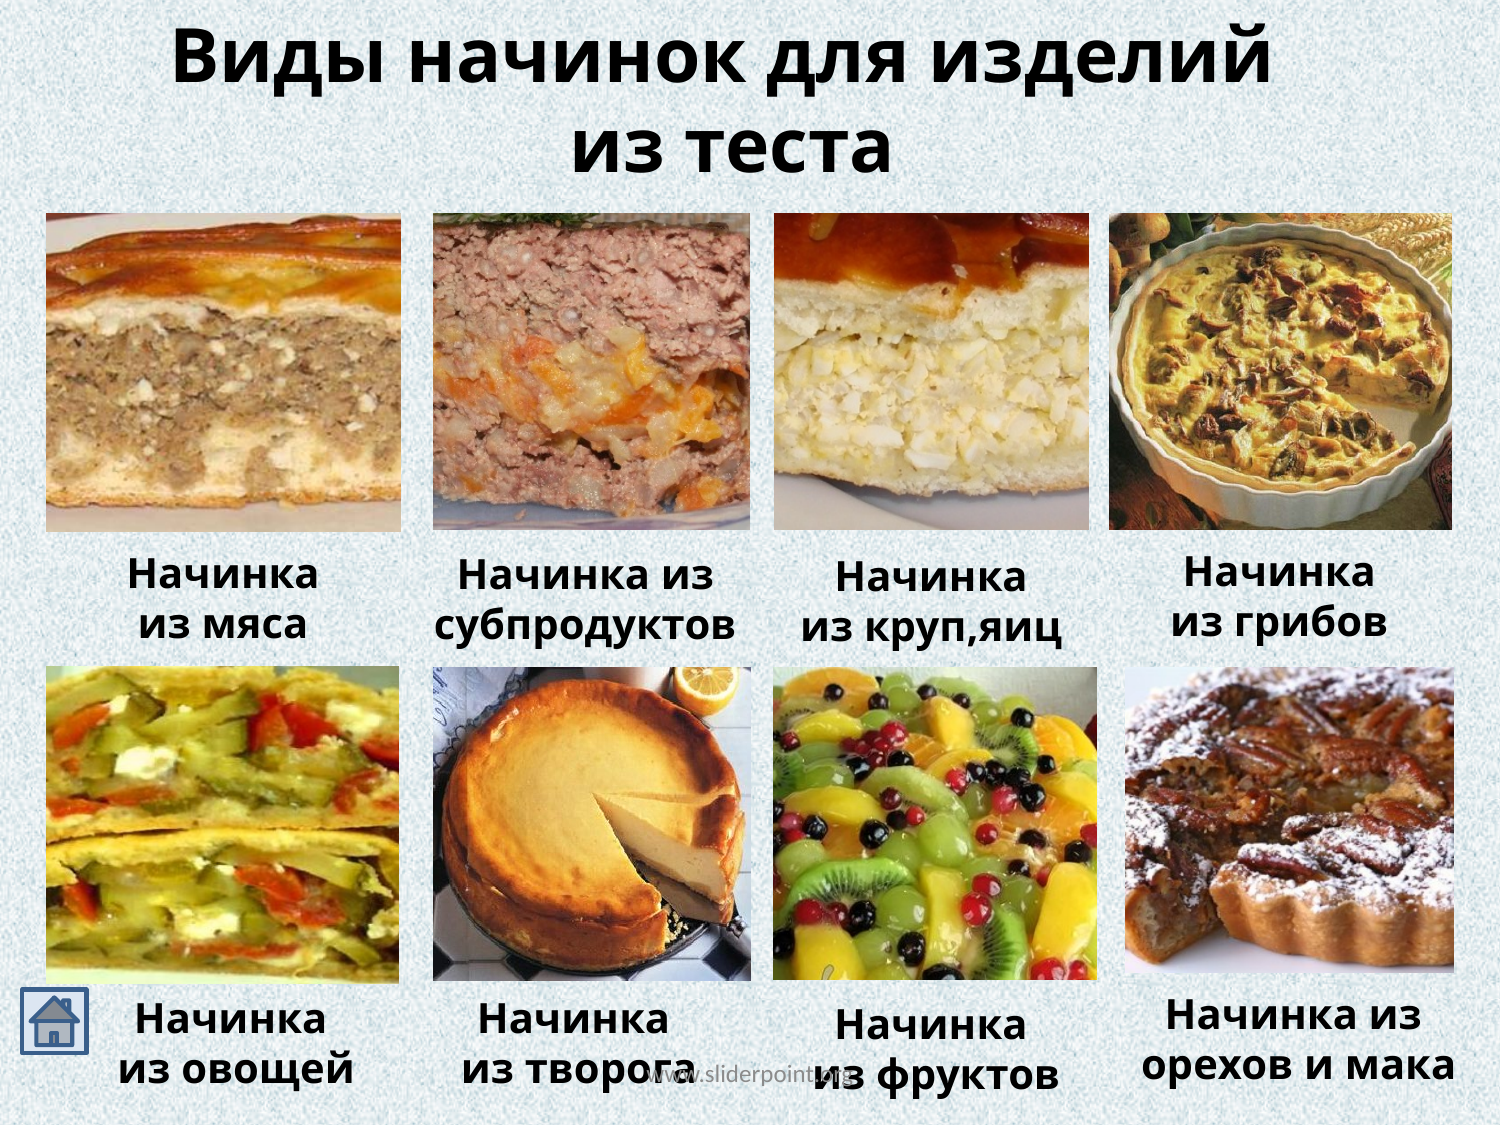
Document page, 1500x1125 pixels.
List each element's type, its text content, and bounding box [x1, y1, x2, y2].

text_box Начинка из фруктов [797, 990, 1076, 1106]
text_box Начинка из круп,яиц [785, 542, 1088, 658]
text_box Начинка из орехов и мака [1126, 980, 1472, 1096]
text_box [20, 987, 89, 1055]
footer www.sliderpoint.org [512, 1042, 988, 1103]
text_box Виды начинок для изделий из теста [152, 0, 1313, 235]
text_box Начинка из творога [446, 988, 713, 1099]
text_box Начинка из грибов [1155, 538, 1414, 653]
text_box Начинка из овощей [102, 994, 370, 1100]
picture [0, 0, 1500, 1125]
text_box Начинка из мяса [111, 540, 346, 655]
text_box Начинка из субпродуктов [419, 540, 763, 656]
